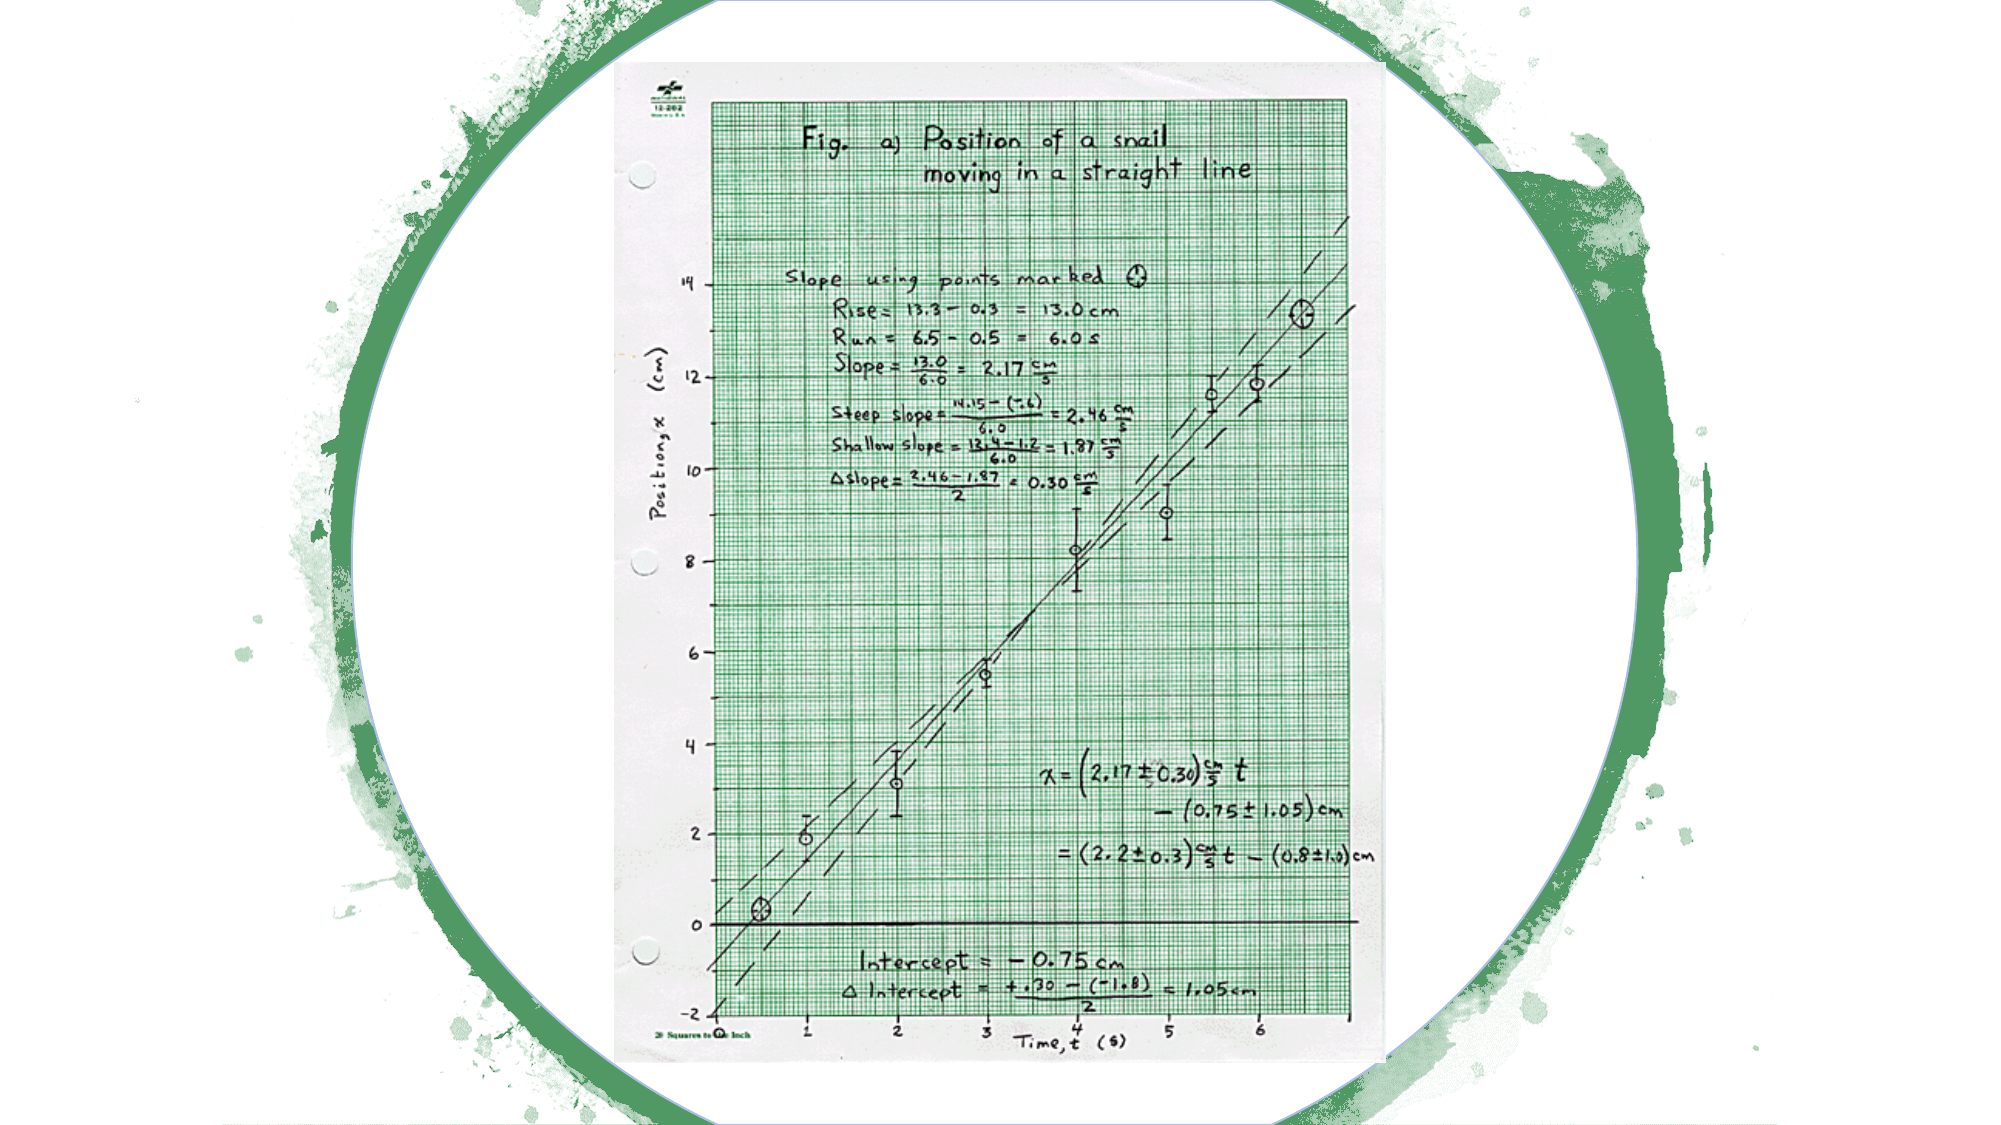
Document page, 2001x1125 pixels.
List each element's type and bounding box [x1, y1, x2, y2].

list [614, 62, 1386, 1063]
picture [0, 0, 2000, 1125]
